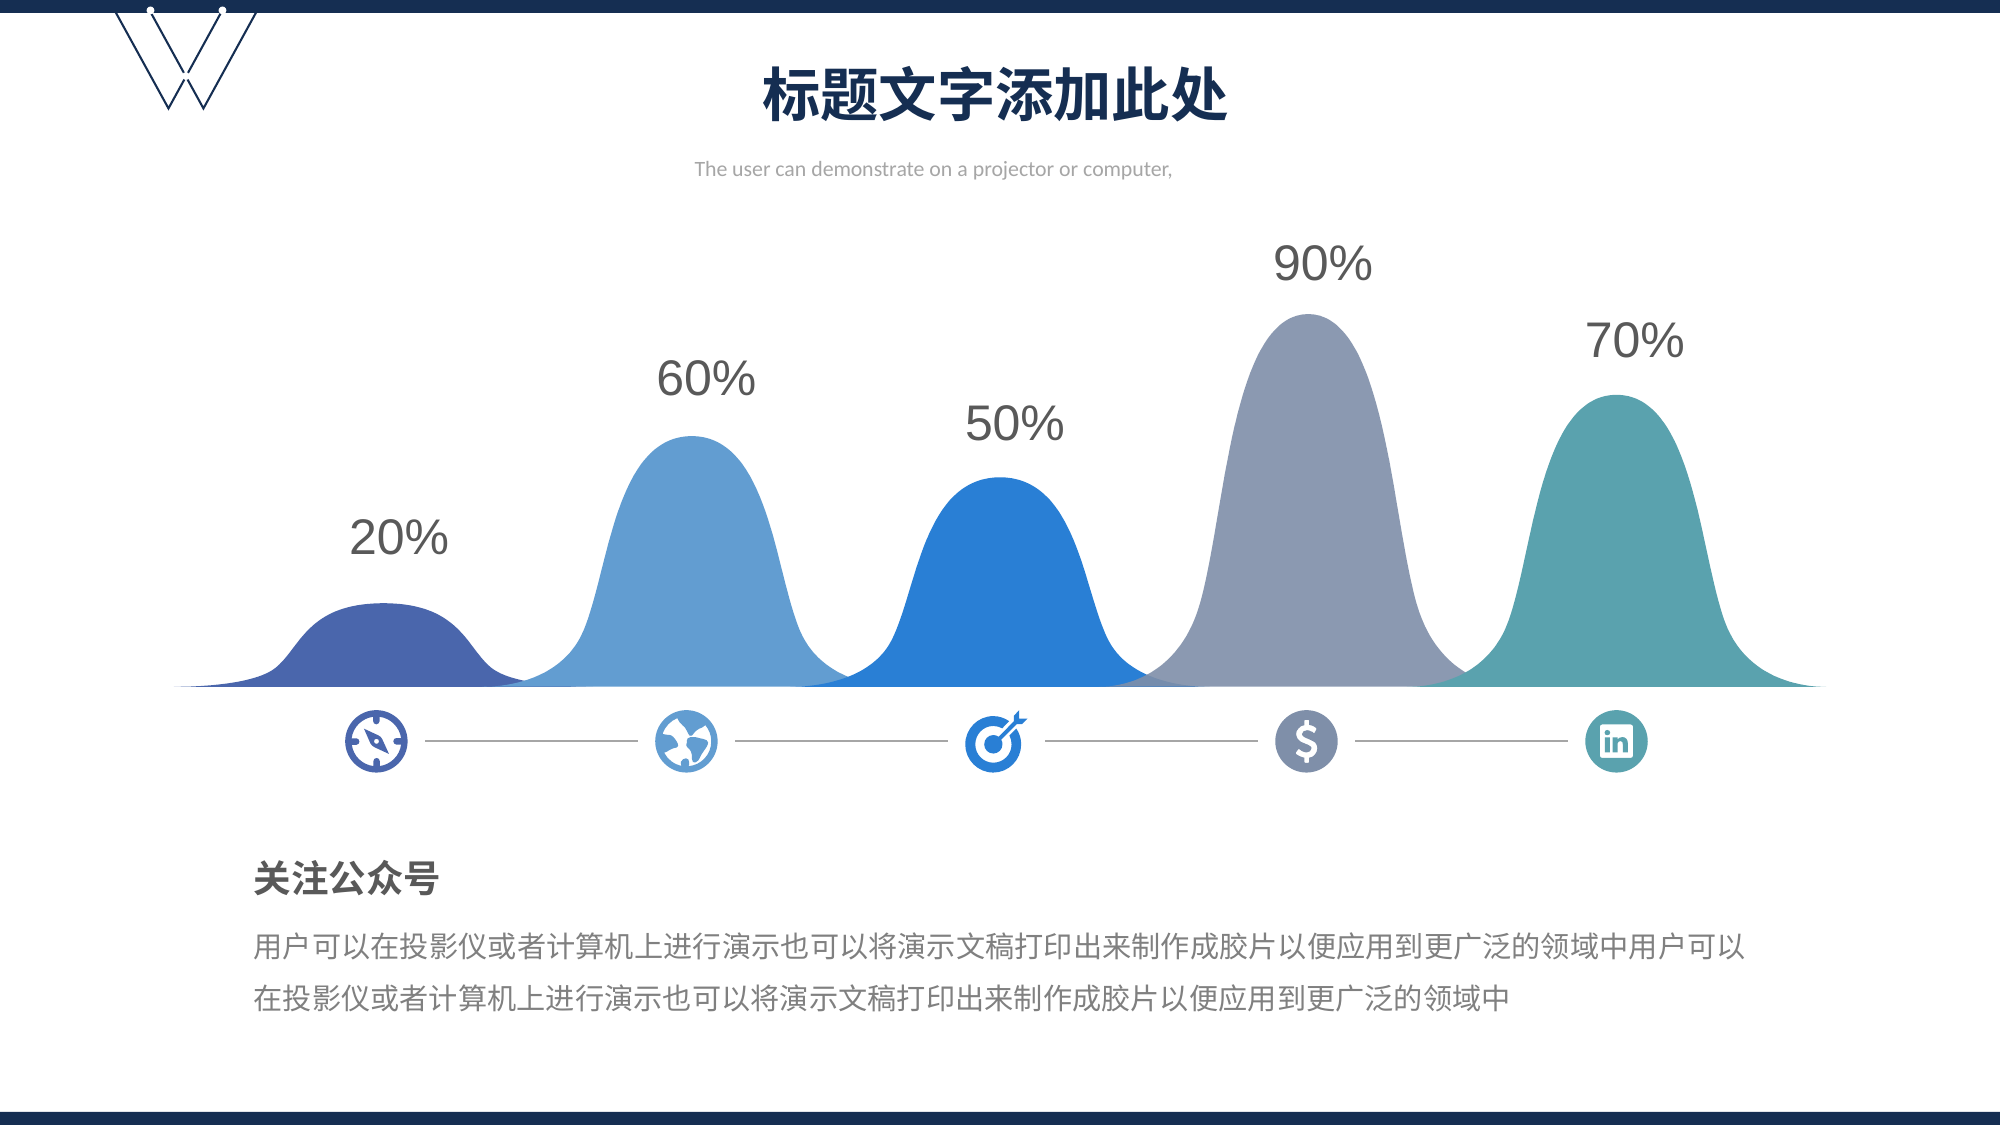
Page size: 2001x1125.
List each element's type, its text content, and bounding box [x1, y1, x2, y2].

text_box 标题文字添加此处 [747, 41, 1253, 136]
text_box The user can demonstrate on a projector or computer, [679, 143, 1320, 189]
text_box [173, 235, 1827, 773]
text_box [238, 838, 1762, 1019]
